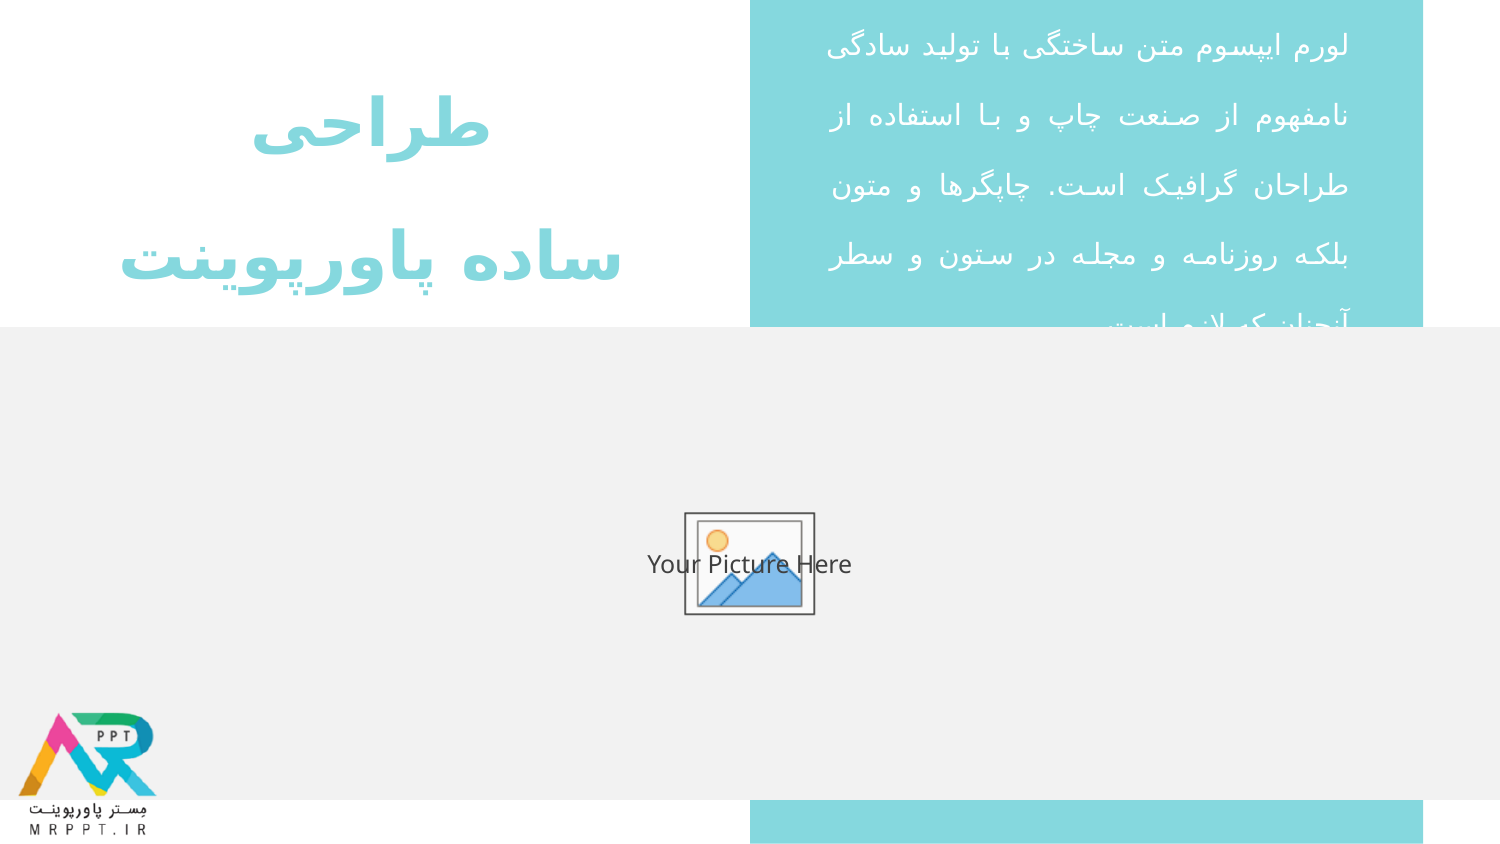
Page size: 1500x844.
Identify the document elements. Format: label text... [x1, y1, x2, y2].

picture [0, 327, 1500, 844]
text_box طراحی ساده پاورپوینت [88, 38, 656, 294]
text_box لورم ایپسوم متن ساختگی با تولید سادگی نامفهوم از صنعت چاپ و با استفاده از طراحان گرافیک است. چاپگرها و متون بلکه روزنامه و مجله در ستون و سطر آنچنان که لازم است [809, 0, 1365, 325]
